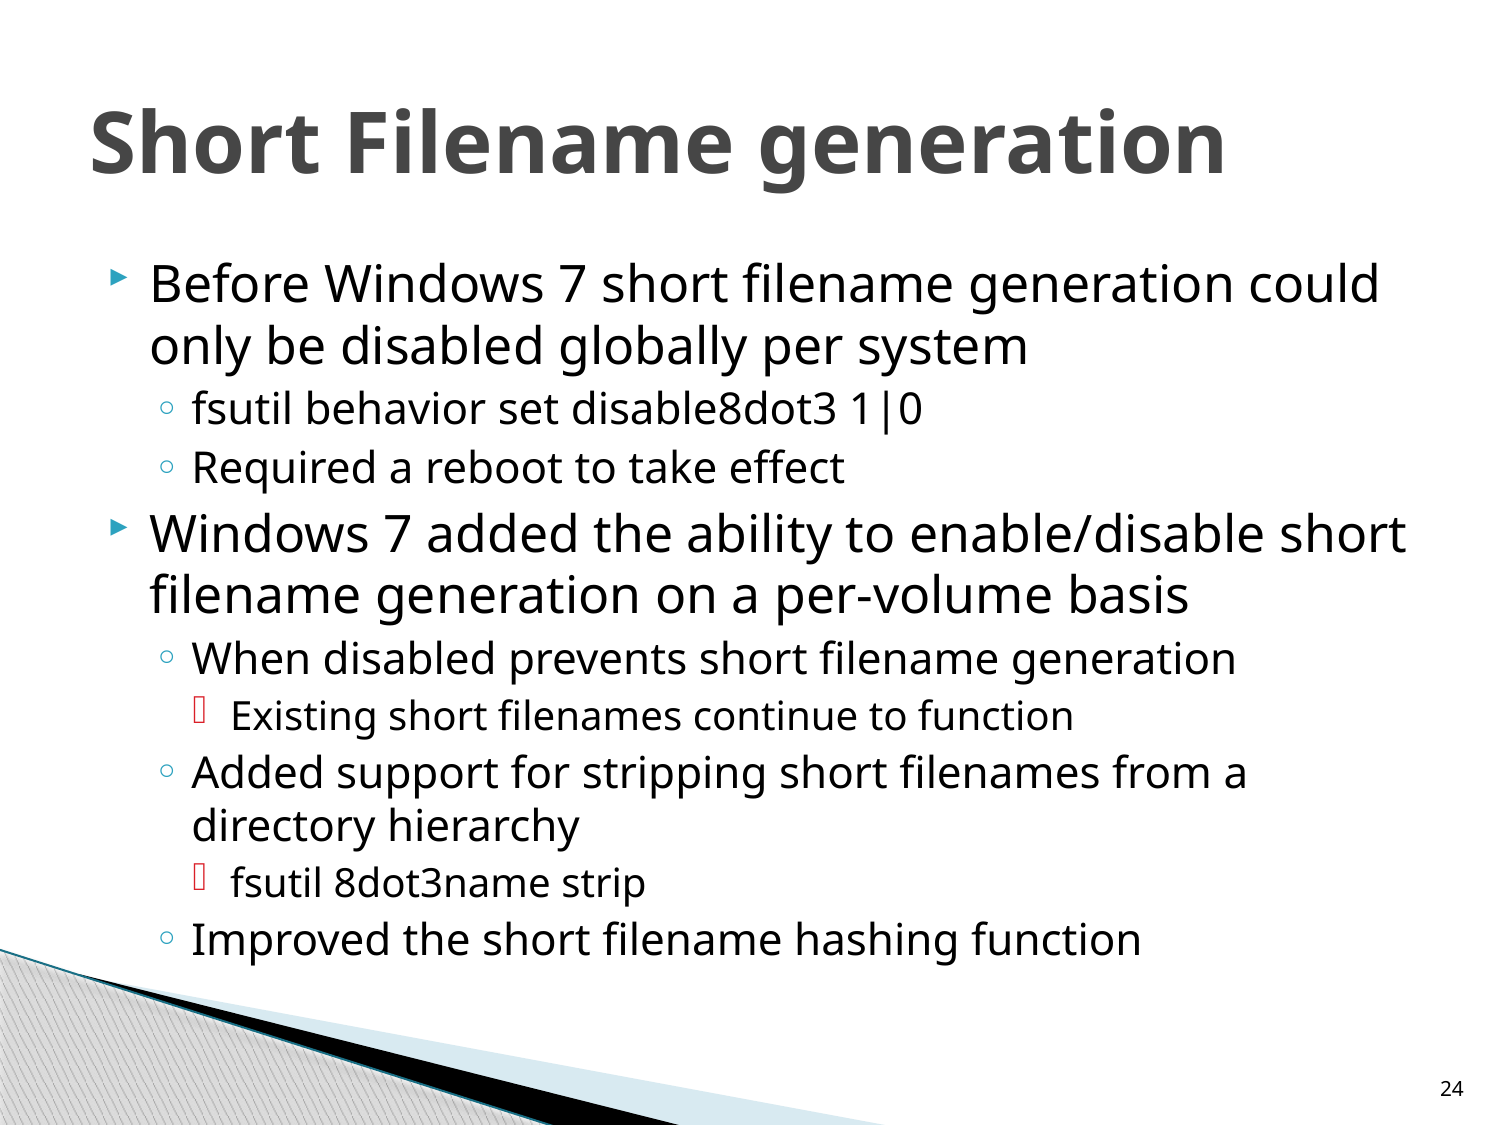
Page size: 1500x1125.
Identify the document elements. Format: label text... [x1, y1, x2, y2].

slide_number 24 [1418, 1051, 1479, 1112]
list Before Windows 7 short filename generation could only be disabled globally per system fsutil behavior set disable8dot3 1|0 Required a reboot to take effect Windows 7 added the ability to enable/disable short filename generation on a per-volume basis When disabled prevents short filename generation Existing short filenames continue to function Added support for stripping short filenames from a directory hierarchy fsutil 8dot3name strip Improved the short filename hashing function [75, 243, 1425, 986]
title Short Filename generation [75, 45, 1425, 233]
